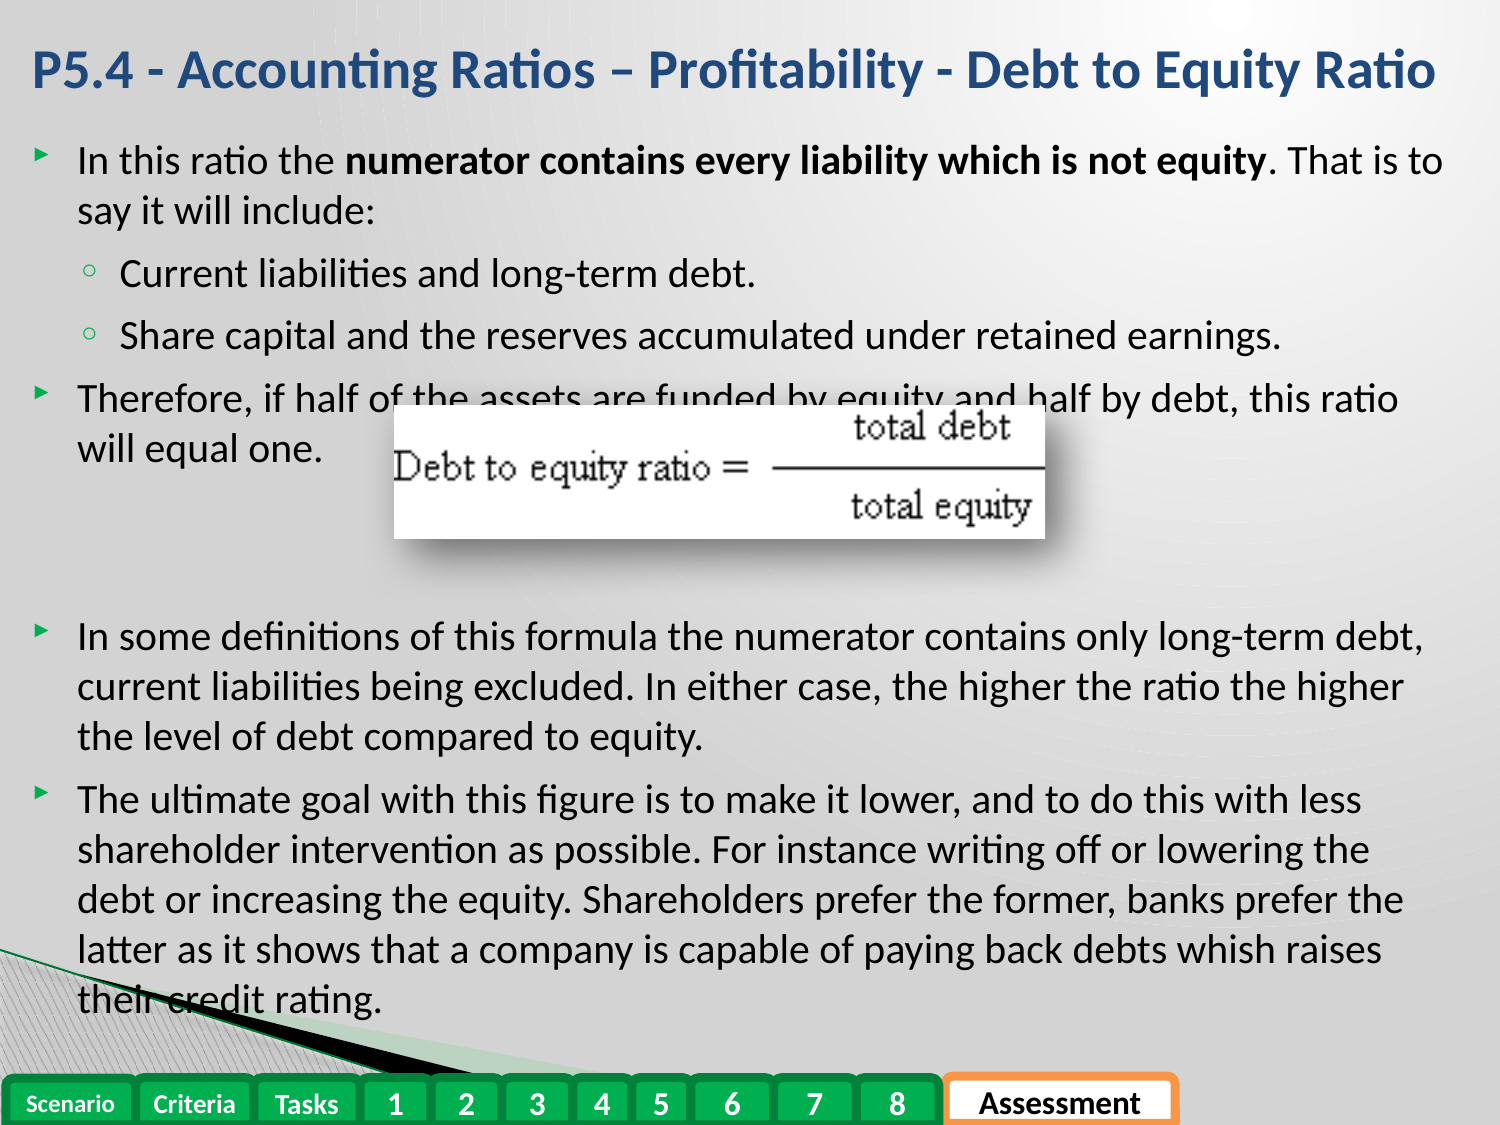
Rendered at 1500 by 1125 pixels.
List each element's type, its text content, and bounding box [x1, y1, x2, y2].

list In this ratio the numerator contains every liability which is not equity. That is to say it will include: Current liabilities and long-term debt. Share capital and the reserves accumulated under retained earnings. Therefore, if half of the assets are funded by equity and half by debt, this ratio will equal one. In some definitions of this formula the numerator contains only long-term debt, current liabilities being excluded. In either case, the higher the ratio the higher the level of debt compared to equity. The ultimate goal with this figure is to make it lower, and to do this with less shareholder intervention as possible. For instance writing off or lowering the debt or increasing the equity. Shareholders prefer the former, banks prefer the latter as it shows that a company is capable of paying back debts whish raises their credit rating. [17, 125, 1471, 1032]
picture [393, 405, 1046, 540]
title P5.4 - Accounting Ratios – Profitability - Debt to Equity Ratio [17, 19, 1483, 114]
